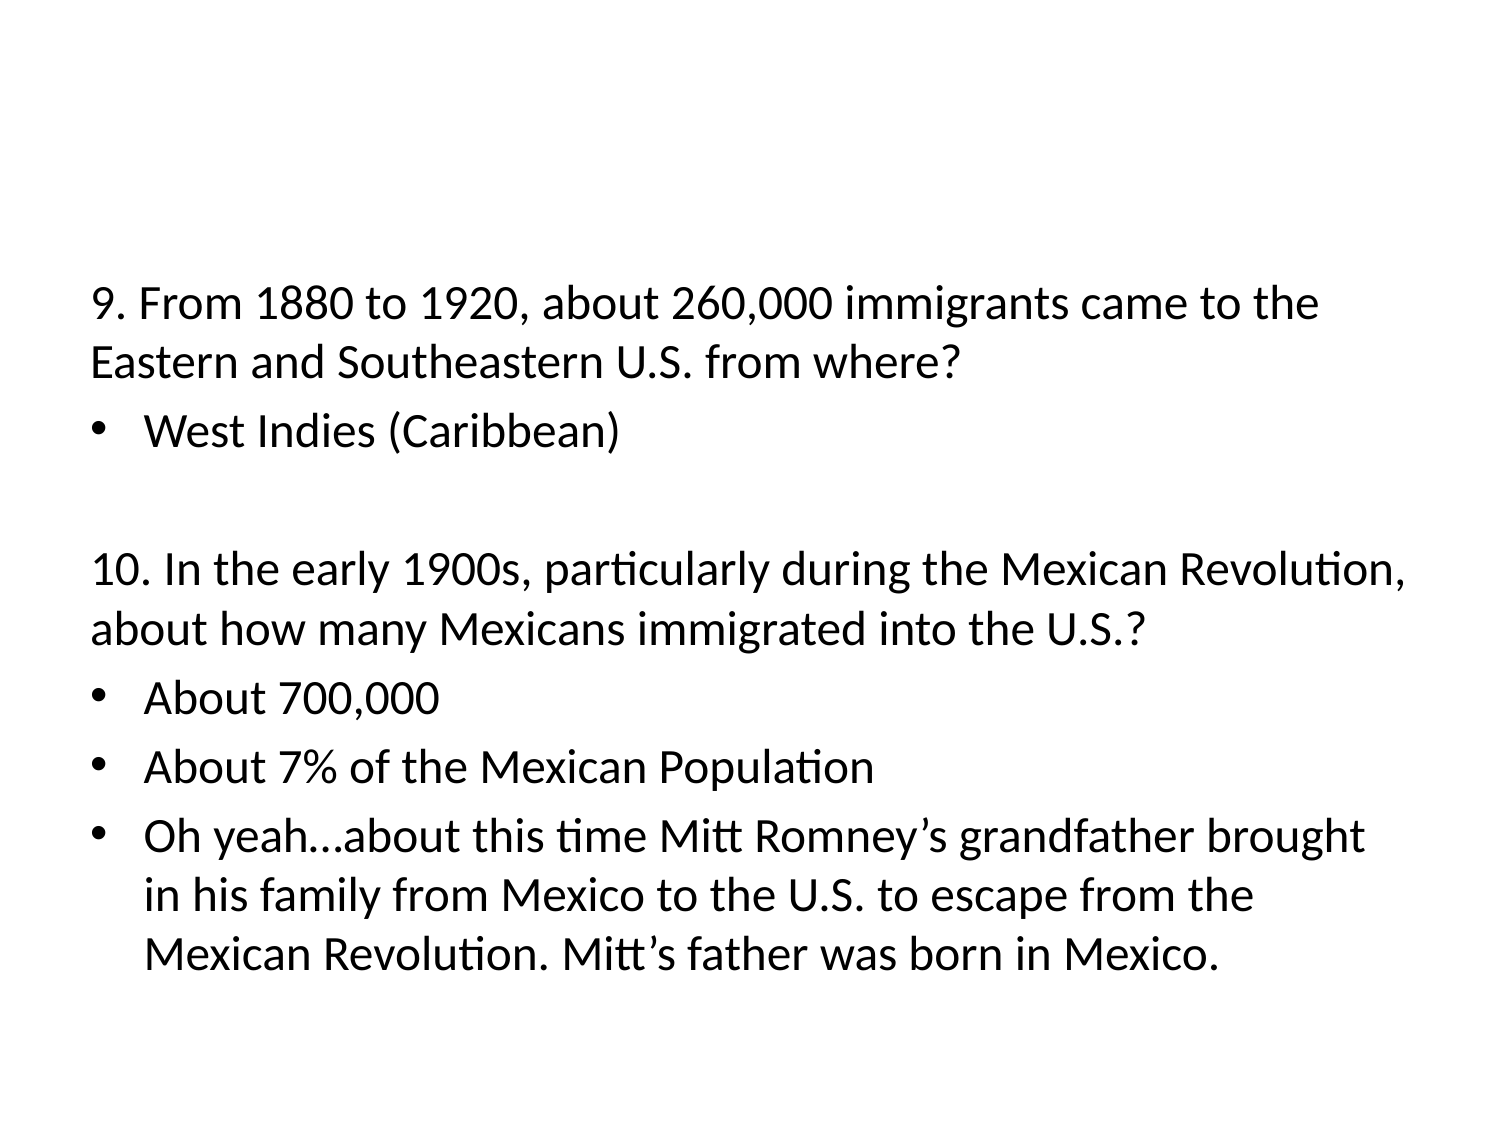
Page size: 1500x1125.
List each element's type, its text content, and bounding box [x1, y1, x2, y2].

list 9. From 1880 to 1920, about 260,000 immigrants came to the Eastern and Southeastern U.S. from where? West Indies (Caribbean) 10. In the early 1900s, particularly during the Mexican Revolution, about how many Mexicans immigrated into the U.S.? About 700,000 About 7% of the Mexican Population Oh yeah…about this time Mitt Romney’s grandfather brought in his family from Mexico to the U.S. to escape from the Mexican Revolution. Mitt’s father was born in Mexico. [75, 262, 1425, 1005]
